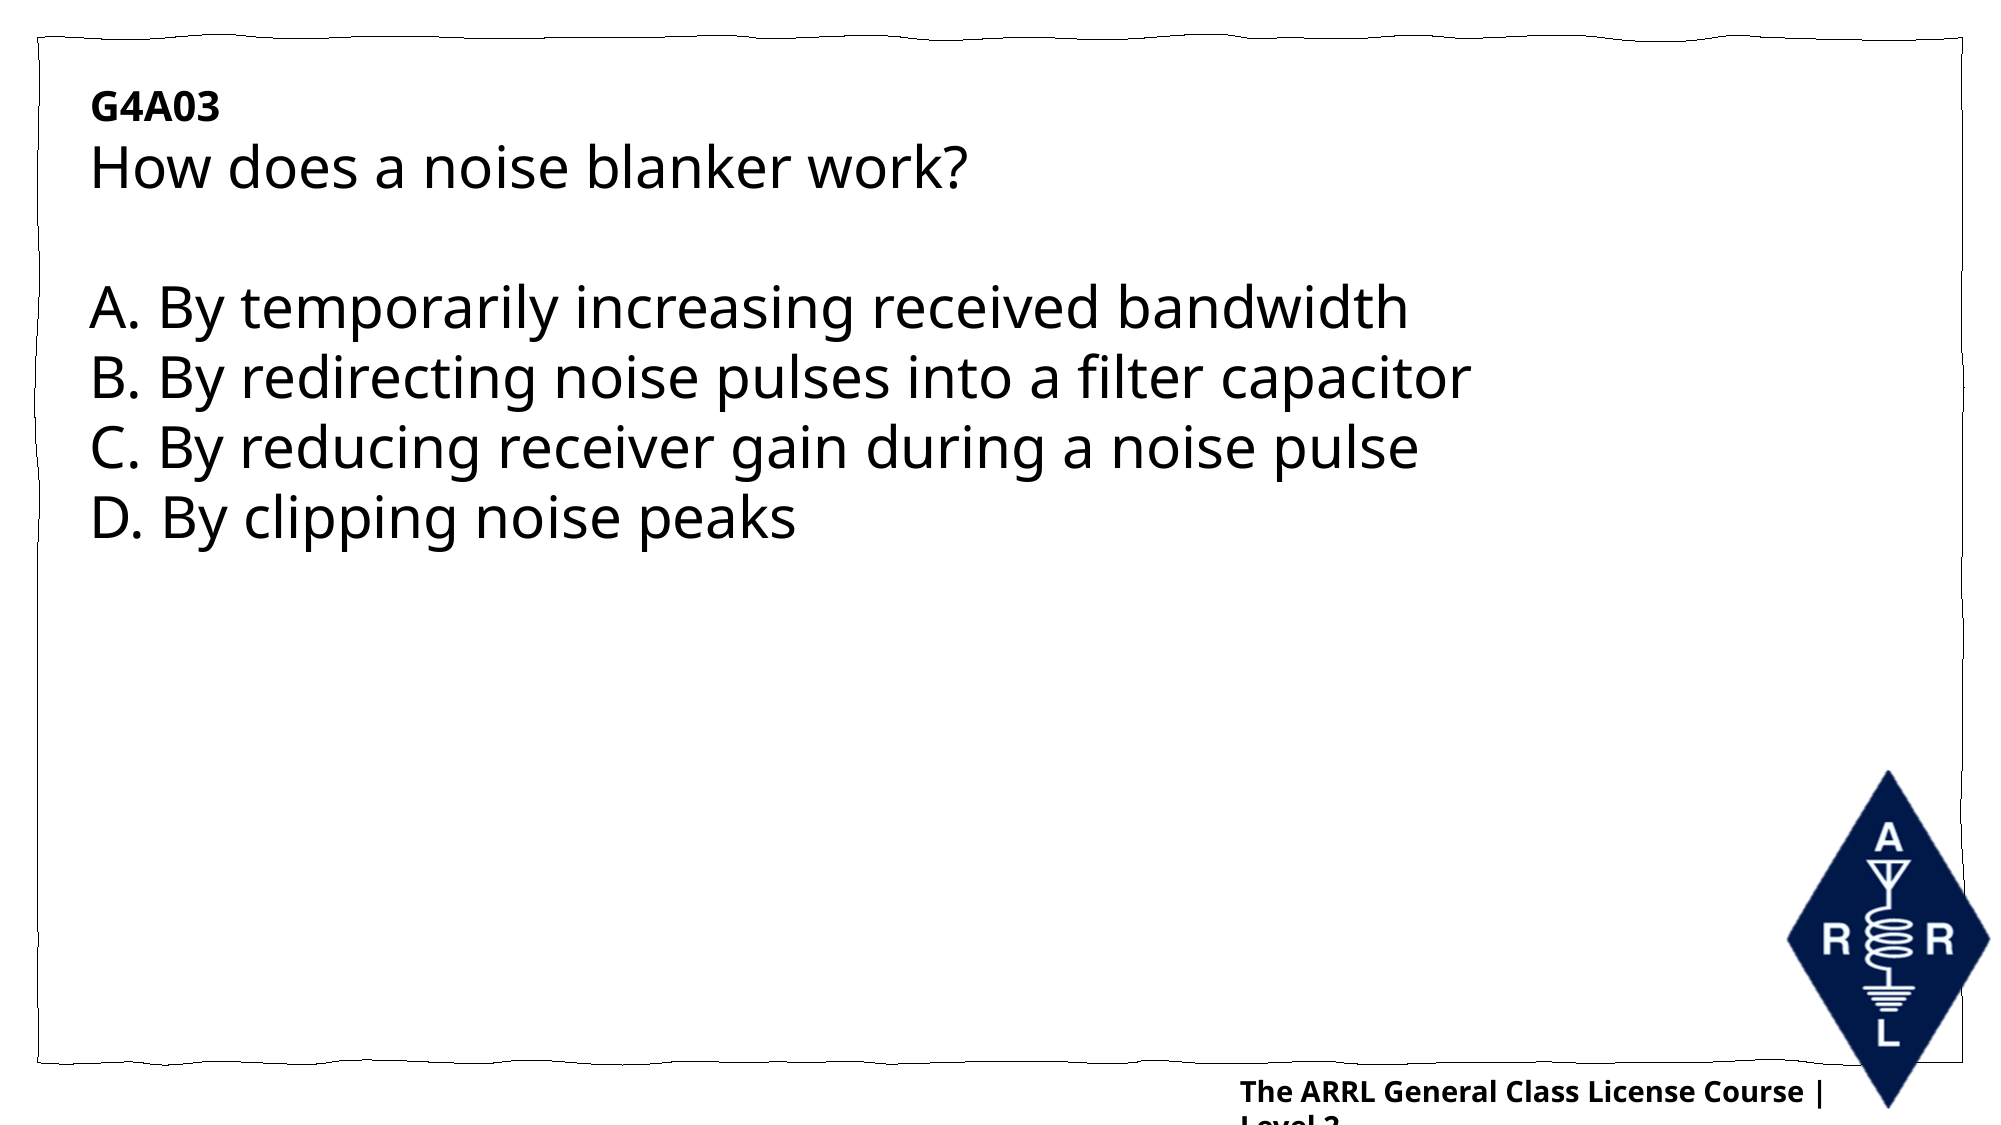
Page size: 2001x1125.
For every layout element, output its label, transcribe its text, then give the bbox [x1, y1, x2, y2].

text_box G4A03 How does a noise blanker work? A. By temporarily increasing received bandwidth B. By redirecting noise pulses into a filter capacitor C. By reducing receiver gain during a noise pulse D. By clipping noise peaks [75, 72, 1850, 558]
picture [1773, 752, 1999, 1125]
